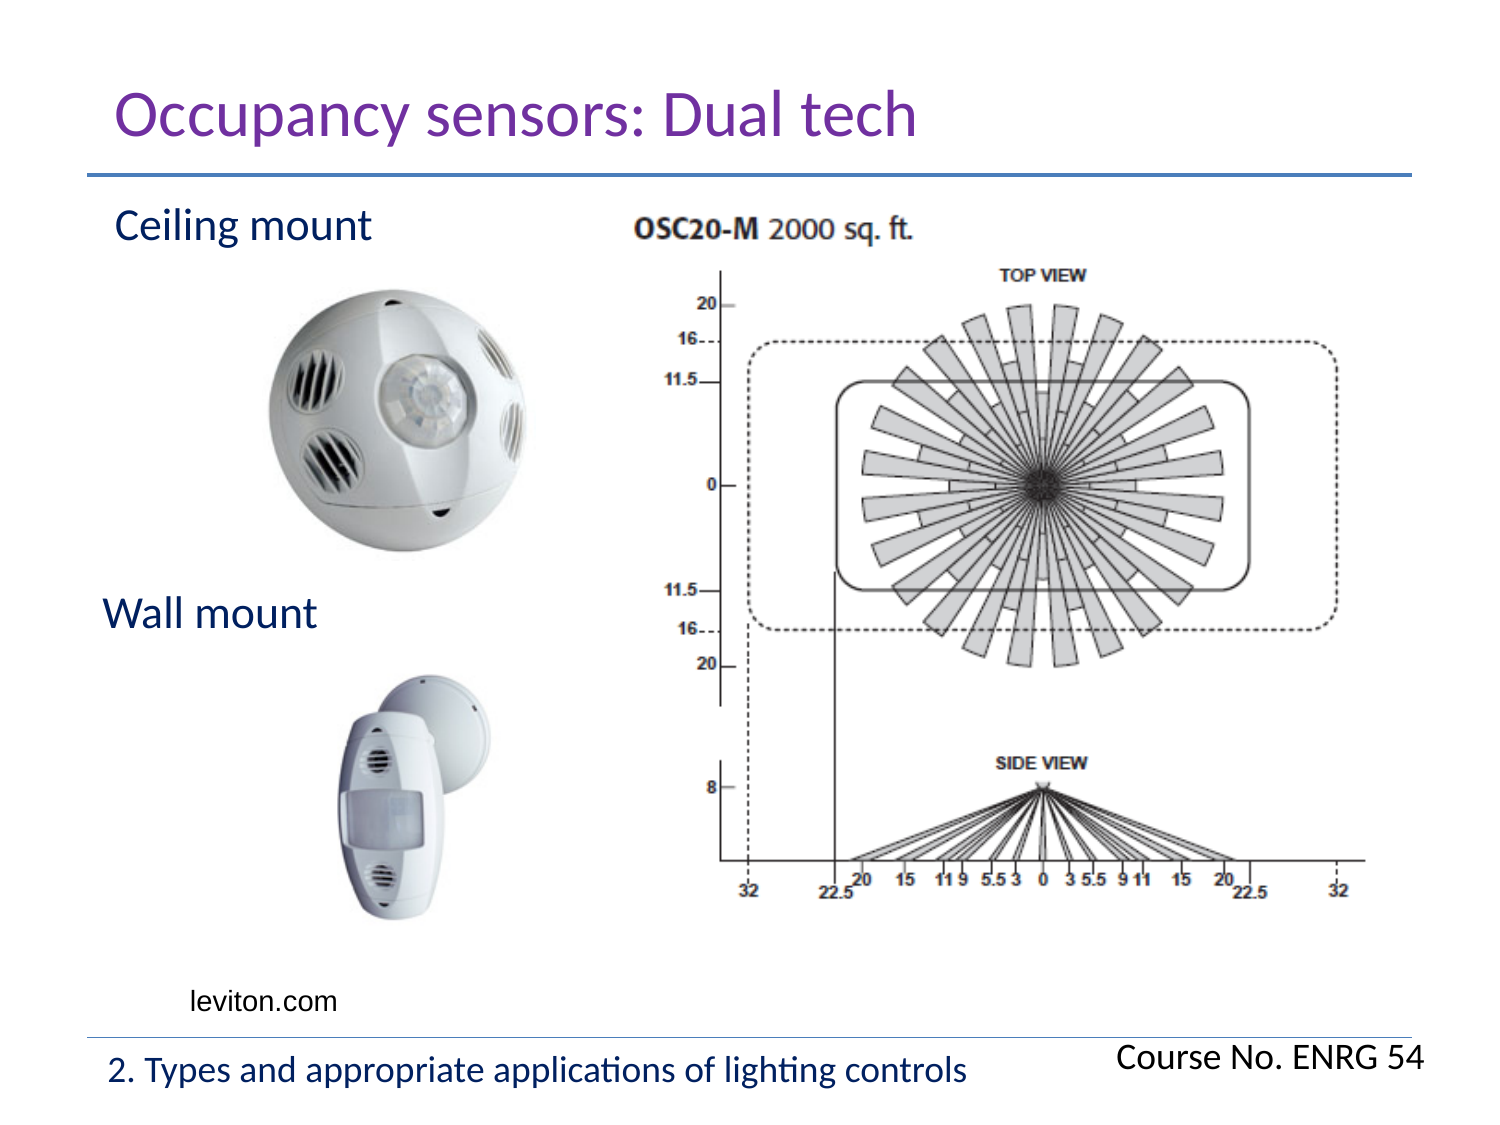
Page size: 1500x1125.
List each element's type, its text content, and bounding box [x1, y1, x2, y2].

text_box Ceiling mount [99, 187, 525, 258]
text_box Occupancy sensors: Dual tech [99, 62, 1425, 238]
text_box 2. Types and appropriate applications of lighting controls [92, 1046, 984, 1098]
text_box Wall mount [87, 575, 513, 645]
text_box Course No. ENRG 54 [1101, 1024, 1441, 1085]
picture [624, 199, 1376, 912]
picture [274, 662, 549, 937]
text_box leviton.com [175, 974, 354, 1025]
picture [262, 287, 537, 562]
